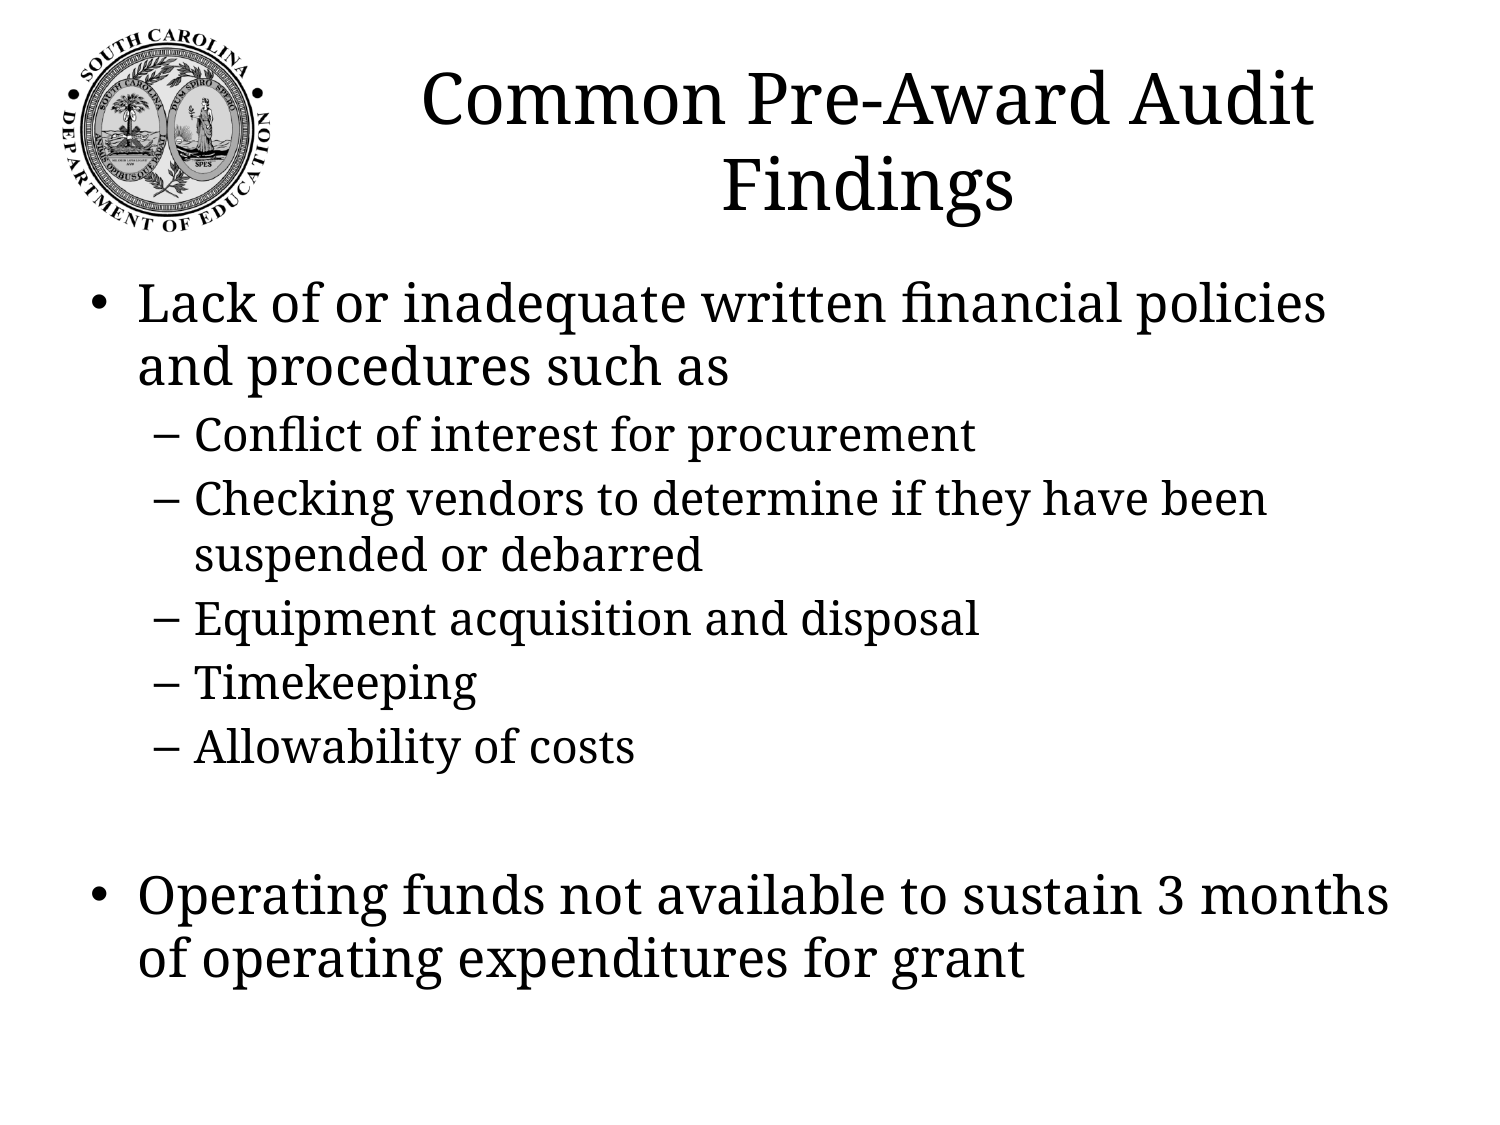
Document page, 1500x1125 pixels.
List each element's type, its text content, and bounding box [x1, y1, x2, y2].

list Lack of or inadequate written financial policies and procedures such as Conflict of interest for procurement Checking vendors to determine if they have been suspended or debarred Equipment acquisition and disposal Timekeeping Allowability of costs Operating funds not available to sustain 3 months of operating expenditures for grant [75, 262, 1425, 1005]
title Common Pre-Award Audit Findings [312, 45, 1425, 233]
picture [50, 24, 280, 238]
